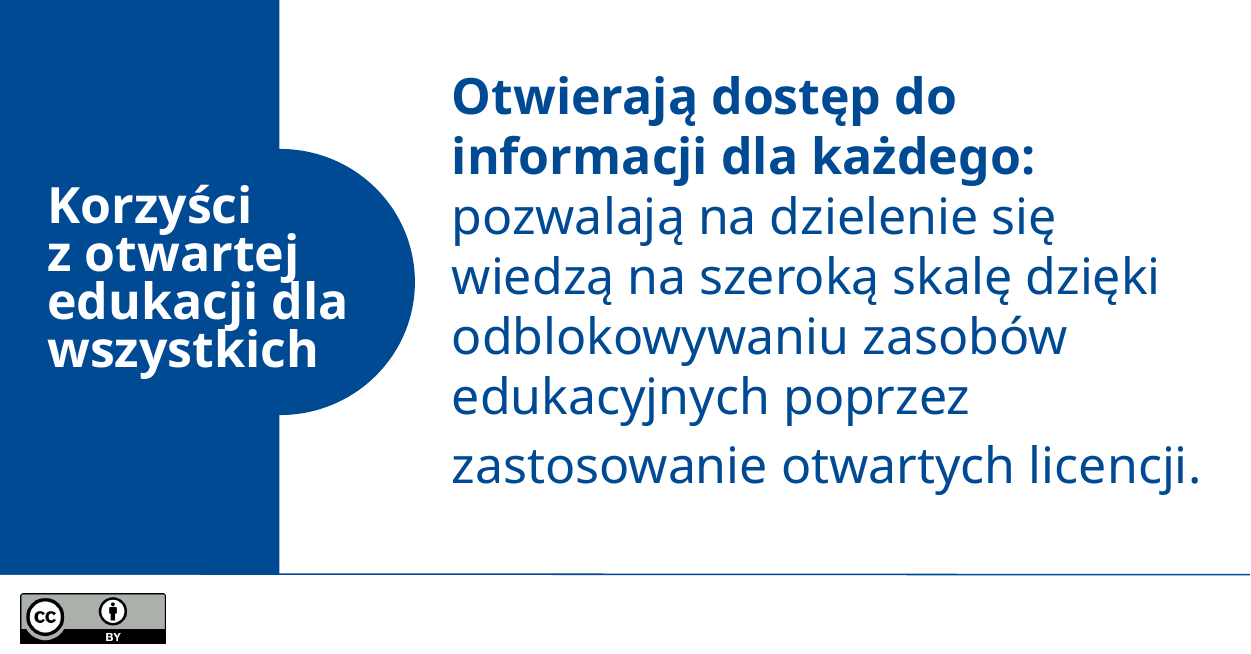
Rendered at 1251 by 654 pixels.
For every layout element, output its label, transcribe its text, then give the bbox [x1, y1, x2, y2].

text_box [0, 582, 1250, 654]
text_box Korzyści z otwartej edukacji dla wszystkich [32, 169, 415, 392]
text_box Otwierają dostęp do informacji dla każdego: pozwalają na dzielenie się wiedzą na szeroką skalę dzięki odblokowywaniu zasobów edukacyjnych poprzez zastosowanie otwartych licencji. [436, 49, 1228, 510]
text_box [0, 0, 280, 573]
text_box [204, 392, 356, 416]
text_box [209, 148, 352, 169]
picture [20, 592, 166, 645]
